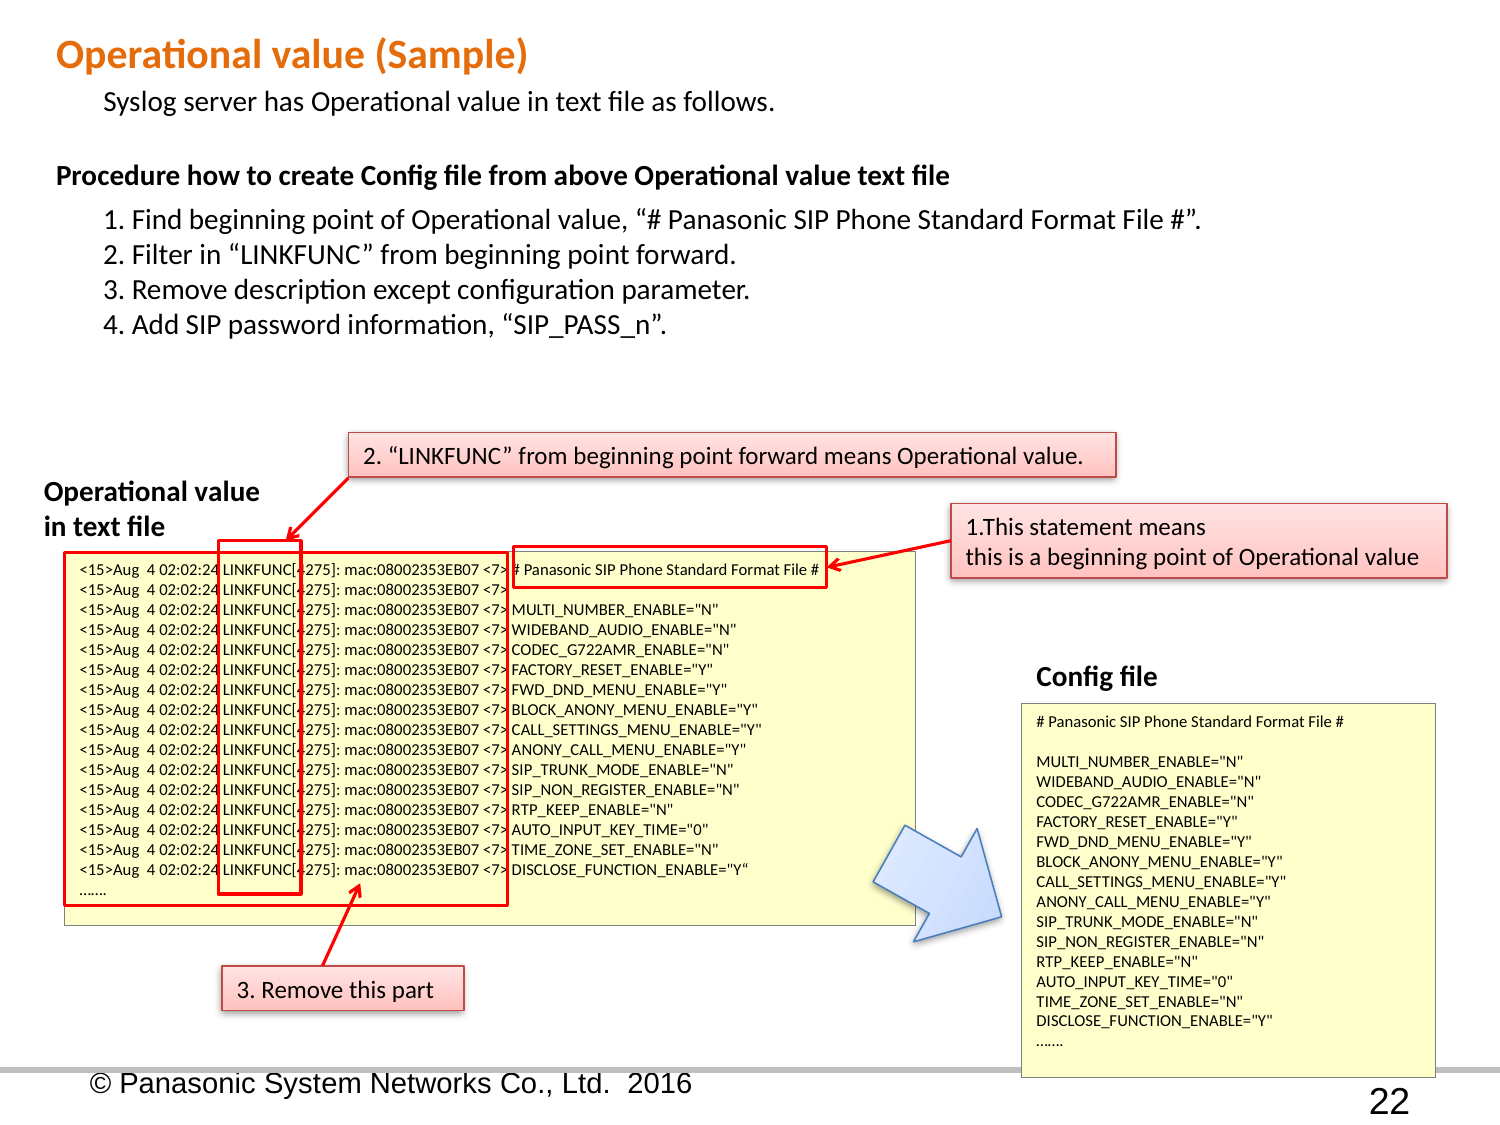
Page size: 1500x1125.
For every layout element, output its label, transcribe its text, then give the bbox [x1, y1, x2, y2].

text_box Config file [1021, 650, 1306, 700]
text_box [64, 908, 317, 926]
text_box [63, 550, 510, 908]
text_box Operational value in text file [28, 464, 313, 550]
text_box 3. Remove this part [221, 965, 465, 1011]
text_box Procedure how to create Config file from above Operational value text file [41, 149, 1118, 199]
text_box 2. “LINKFUNC” from beginning point forward means Operational value. [348, 432, 1117, 478]
text_box [872, 824, 1003, 943]
text_box 1. Find beginning point of Operational value, “# Panasonic SIP Phone Standard Format File #”. 2. Filter in “LINKFUNC” from beginning point forward. 3. Remove description except configuration parameter. 4. Add SIP password information, “SIP_PASS_n”. [88, 193, 1360, 348]
slide_number 22 [1074, 1069, 1425, 1125]
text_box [285, 477, 349, 541]
text_box # Panasonic SIP Phone Standard Format File # MULTI_NUMBER_ENABLE="N" WIDEBAND_AUDIO_ENABLE="N" CODEC_G722AMR_ENABLE="N" FACTORY_RESET_ENABLE="Y" FWD_DND_MENU_ENABLE="Y" BLOCK_ANONY_MENU_ENABLE="Y" CALL_SETTINGS_MENU_ENABLE="Y" ANONY_CALL_MENU_ENABLE="Y" SIP_TRUNK_MODE_ENABLE="N" SIP_NON_REGISTER_ENABLE="N" RTP_KEEP_ENABLE="N" AUTO_INPUT_KEY_TIME="0" TIME_ZONE_SET_ENABLE="N" DISCLOSE_FUNCTION_ENABLE="Y" ……. [1021, 703, 1436, 1078]
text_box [826, 541, 952, 568]
text_box 1.This statement means this is a beginning point of Operational value [950, 503, 1448, 579]
text_box Syslog server has Operational value in text file as follows. [88, 75, 1160, 125]
text_box Operational value (Sample) [41, 19, 882, 84]
text_box <15>Aug 4 02:02:24 LINKFUNC[4275]: mac:08002353EB07 <7> # Panasonic SIP Phone Standard Format File # <15>Aug 4 02:02:24 LINKFUNC[4275]: mac:08002353EB07 <7> <15>Aug 4 02:02:24 LINKFUNC[4275]: mac:08002353EB07 <7> MULTI_NUMBER_ENABLE="N" <15>Aug 4 02:02:24 LINKFUNC[4275]: mac:08002353EB07 <7> WIDEBAND_AUDIO_ENABLE="N" <15>Aug 4 02:02:24 LINKFUNC[4275]: mac:08002353EB07 <7> CODEC_G722AMR_ENABLE="N" <15>Aug 4 02:02:24 LINKFUNC[4275]: mac:08002353EB07 <7> FACTORY_RESET_ENABLE="Y" <15>Aug 4 02:02:24 LINKFUNC[4275]: mac:08002353EB07 <7> FWD_DND_MENU_ENABLE="Y" <15>Aug 4 02:02:24 LINKFUNC[4275]: mac:08002353EB07 <7> BLOCK_ANONY_MENU_ENABLE="Y" <15>Aug 4 02:02:24 LINKFUNC[4275]: mac:08002353EB07 <7> CALL_SETTINGS_MENU_ENABLE="Y" <15>Aug 4 02:02:24 LINKFUNC[4275]: mac:08002353EB07 <7> ANONY_CALL_MENU_ENABLE="Y" <15>Aug 4 02:02:24 LINKFUNC[4275]: mac:08002353EB07 <7> SIP_TRUNK_MODE_ENABLE="N" <15>Aug 4 02:02:24 LINKFUNC[4275]: mac:08002353EB07 <7> SIP_NON_REGISTER_ENABLE="N" <15>Aug 4 02:02:24 LINKFUNC[4275]: mac:08002353EB07 <7> RTP_KEEP_ENABLE="N" <15>Aug 4 02:02:24 LINKFUNC[4275]: mac:08002353EB07 <7> AUTO_INPUT_KEY_TIME="0" <15>Aug 4 02:02:24 LINKFUNC[4275]: mac:08002353EB07 <7> TIME_ZONE_SET_ENABLE="N" <15>Aug 4 02:02:24 LINKFUNC[4275]: mac:08002353EB07 <7> DISCLOSE_FUNCTION_ENABLE="Y“ ……. [366, 551, 916, 926]
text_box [322, 882, 361, 967]
text_box [512, 545, 829, 590]
